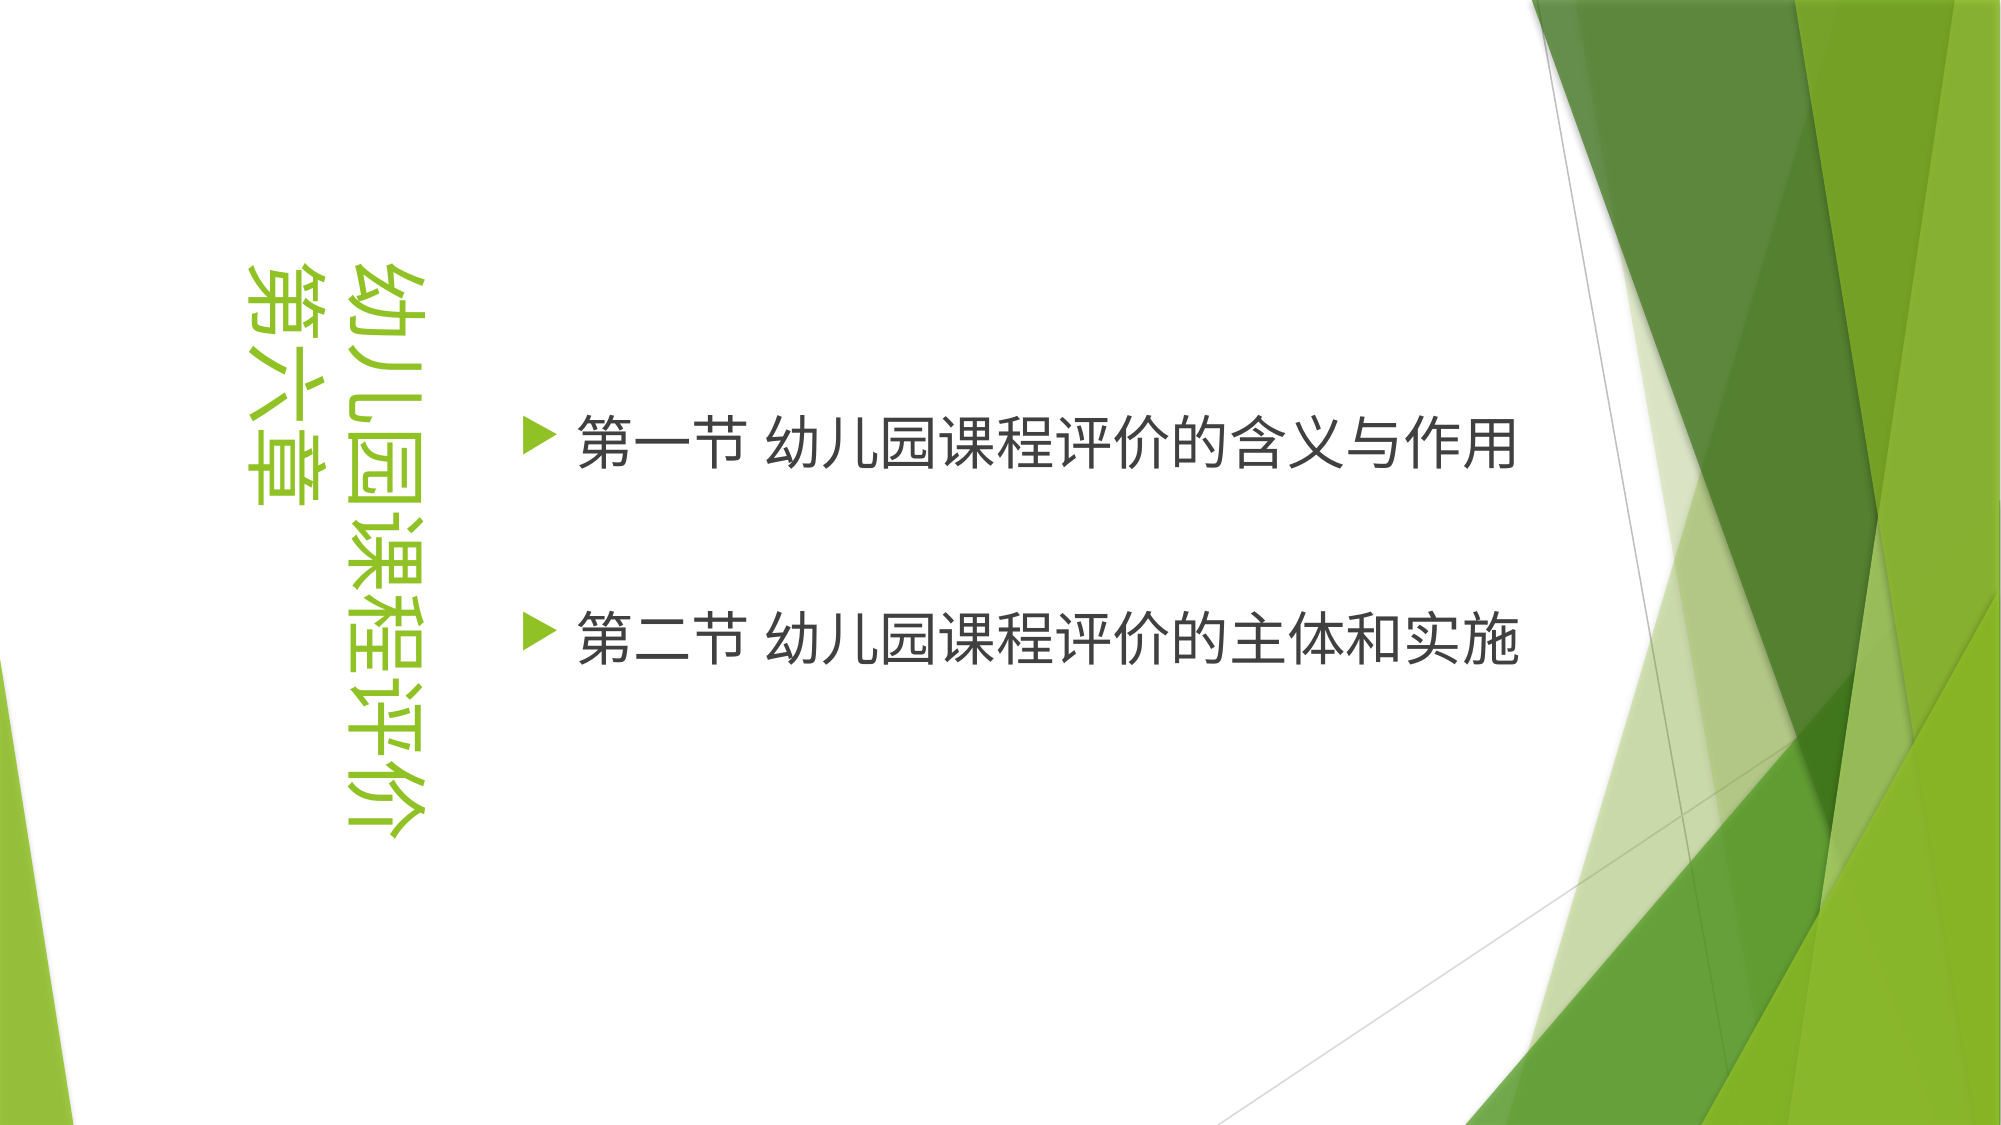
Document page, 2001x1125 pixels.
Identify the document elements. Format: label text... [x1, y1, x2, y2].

text_box 幼儿园课程评价 第六章 [214, 244, 447, 880]
list 第一节 幼儿园课程评价的含义与作用 第二节 幼儿园课程评价的主体和实施 [504, 293, 1559, 733]
